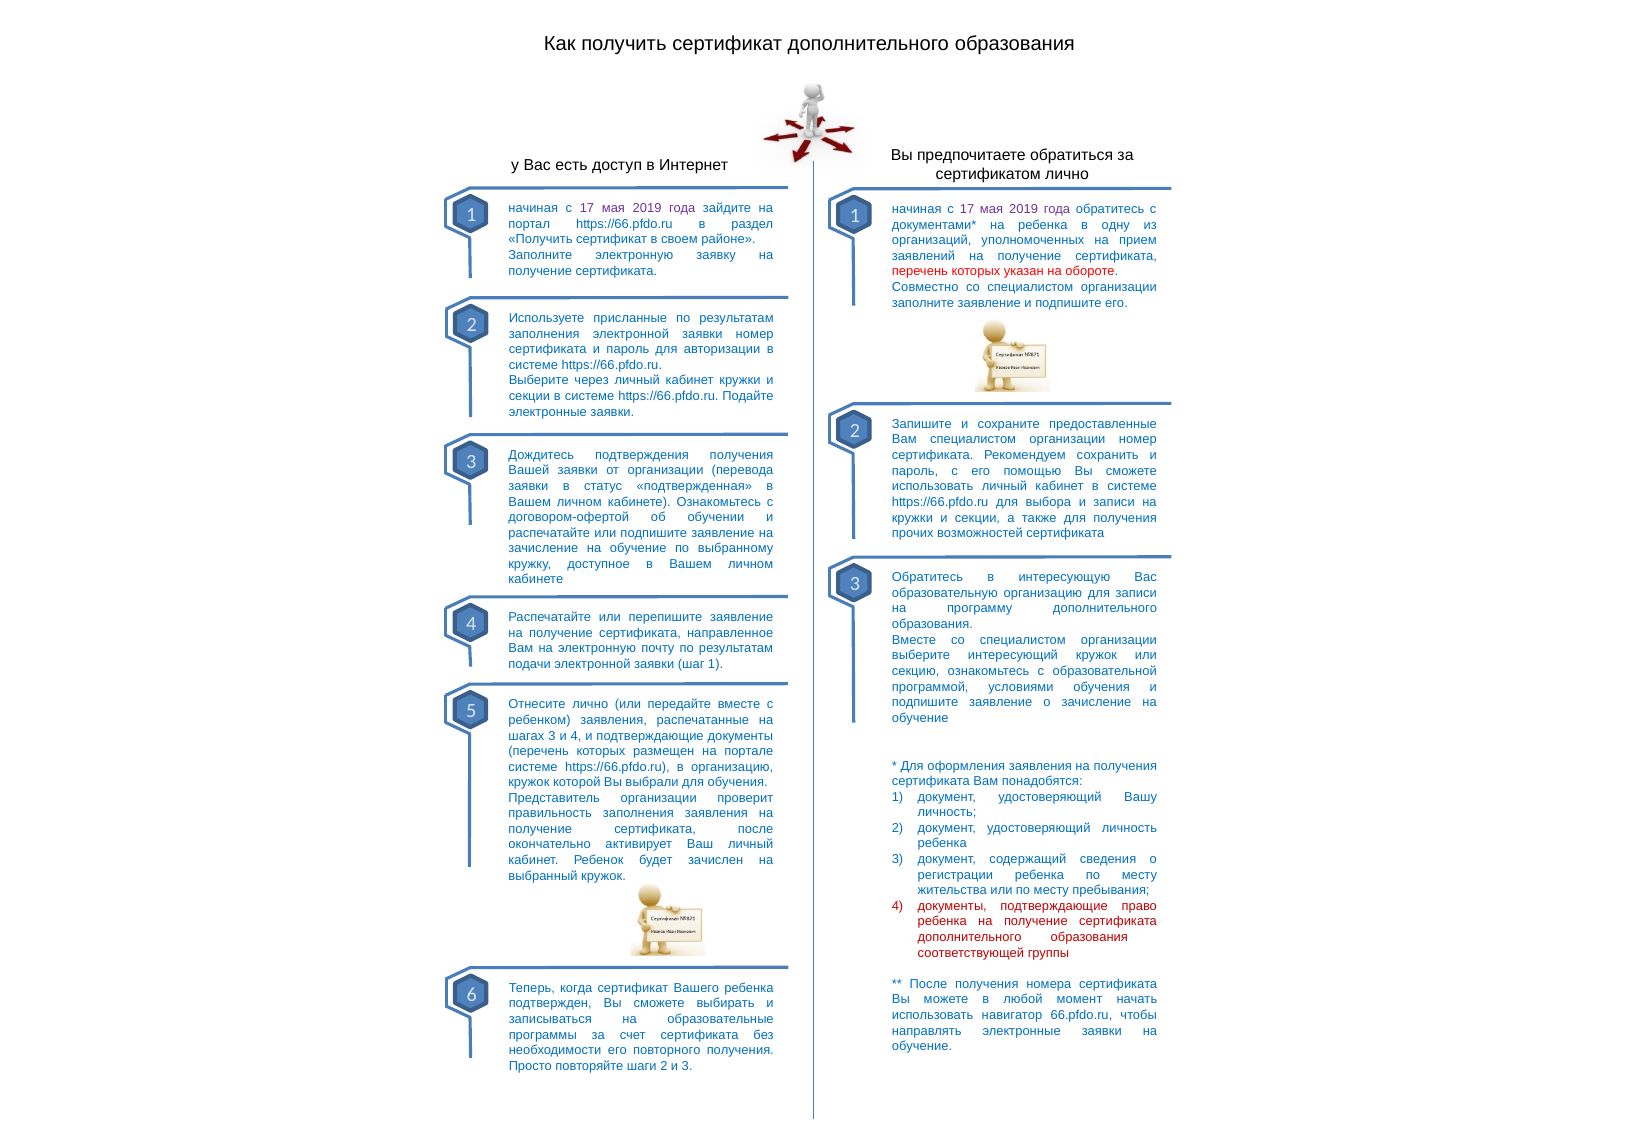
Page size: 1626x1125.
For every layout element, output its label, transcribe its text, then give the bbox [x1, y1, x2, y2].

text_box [828, 556, 854, 569]
text_box 2 [836, 412, 872, 447]
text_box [445, 1005, 471, 1018]
text_box 3 [836, 566, 872, 601]
picture [974, 316, 1050, 392]
text_box Дождитесь подтверждения получения Вашей заявки от организации (перевода заявки в статус «подтвержденная» в Вашем личном кабинете). Ознакомьтесь с договором-офертой об обучении и распечатайте или подпишите заявление на зачисление на обучение по выбранному кружку, доступное в Вашем личном кабинете [493, 443, 788, 594]
text_box начиная с 17 мая 2019 года зайдите на портал https://66.pfdo.ru в раздел «Получить сертификат в своем районе». Заполните электронную заявку на получение сертификата. [493, 197, 788, 286]
text_box 1 [452, 198, 489, 232]
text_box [445, 297, 471, 310]
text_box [445, 596, 471, 609]
text_box у Вас есть доступ в Интернет [459, 147, 780, 181]
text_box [445, 335, 471, 348]
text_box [828, 441, 854, 454]
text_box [445, 634, 471, 648]
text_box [445, 226, 471, 239]
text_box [445, 722, 471, 735]
text_box 1 [836, 197, 872, 232]
text_box Обратитесь в интересующую Вас образовательную организацию для записи на программу дополнительного образования. Вместе со специалистом организации выберите интересующий кружок или секцию, ознакомьтесь с образовательной программой, условиями обучения и подпишите заявление о зачисление на обучение [877, 564, 1172, 733]
text_box Теперь, когда сертификат Вашего ребенка подтвержден, Вы сможете выбирать и записываться на образовательные программы за счет сертификата без необходимости его повторного получения. Просто повторяйте шаги 2 и 3. [493, 975, 789, 1081]
text_box Используете присланные по результатам заполнения электронной заявки номер сертификата и пароль для авторизации в системе https://66.pfdo.ru. Выберите через личный кабинет кружки и секции в системе https://66.pfdo.ru. Подайте электронные заявки. [493, 304, 789, 426]
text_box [445, 683, 471, 696]
text_box 5 [452, 693, 489, 728]
text_box начиная с 17 мая 2019 года обратитесь с документами* на ребенка в одну из организаций, уполномоченных на прием заявлений на получение сертификата, перечень которых указан на обороте. Совместно со специалистом организации заполните заявление и подпишите его. [877, 195, 1172, 317]
text_box * Для оформления заявления на получения сертификата Вам понадобятся: документ, удостоверяющий Вашу личность; документ, удостоверяющий личность ребенка документ, содержащий сведения о регистрации ребенка по месту жительства или по месту пребывания; документы, подтверждающие право ребенка на получение сертификата дополнительного образования соответствующей группы ** После получения номера сертификата Вы можете в любой момент начать использовать навигатор 66.pfdo.ru, чтобы направлять электронные заявки на обучение. [877, 749, 1172, 1061]
text_box 3 [452, 444, 489, 479]
picture [630, 881, 706, 956]
text_box 4 [452, 606, 489, 641]
picture [758, 74, 866, 171]
text_box 6 [452, 977, 489, 1011]
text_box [445, 472, 471, 485]
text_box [828, 595, 854, 608]
text_box Запишите и сохраните предоставленные Вам специалистом организации номер сертификата. Рекомендуем сохранить и пароль, с его помощью Вы сможете использовать личный кабинет в системе https://66.pfdo.ru для выбора и записи на кружки и секции, а также для получения прочих возможностей сертификата [877, 410, 1172, 548]
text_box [445, 187, 471, 200]
text_box Распечатайте или перепишите заявление на получение сертификата, направленное Вам на электронную почту по результатам подачи электронной заявки (шаг 1). [493, 605, 788, 679]
text_box Отнесите лично (или передайте вместе с ребенком) заявления, распечатанные на шагах 3 и 4, и подтверждающие документы (перечень которых размещен на портале системе https://66.pfdo.ru), в организацию, кружок которой Вы выбрали для обучения. Представитель организации проверит правильность заполнения заявления на получение сертификата, после окончательно активирует Ваш личный кабинет. Ребенок будет зачислен на выбранный кружок. [493, 691, 788, 891]
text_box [828, 226, 854, 239]
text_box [445, 434, 471, 447]
text_box Вы предпочитаете обратиться за сертификатом лично [852, 137, 1172, 186]
text_box 2 [452, 306, 489, 342]
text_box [445, 967, 471, 980]
text_box Как получить сертификат дополнительного образования [529, 22, 1091, 62]
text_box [828, 403, 854, 416]
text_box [828, 188, 854, 201]
